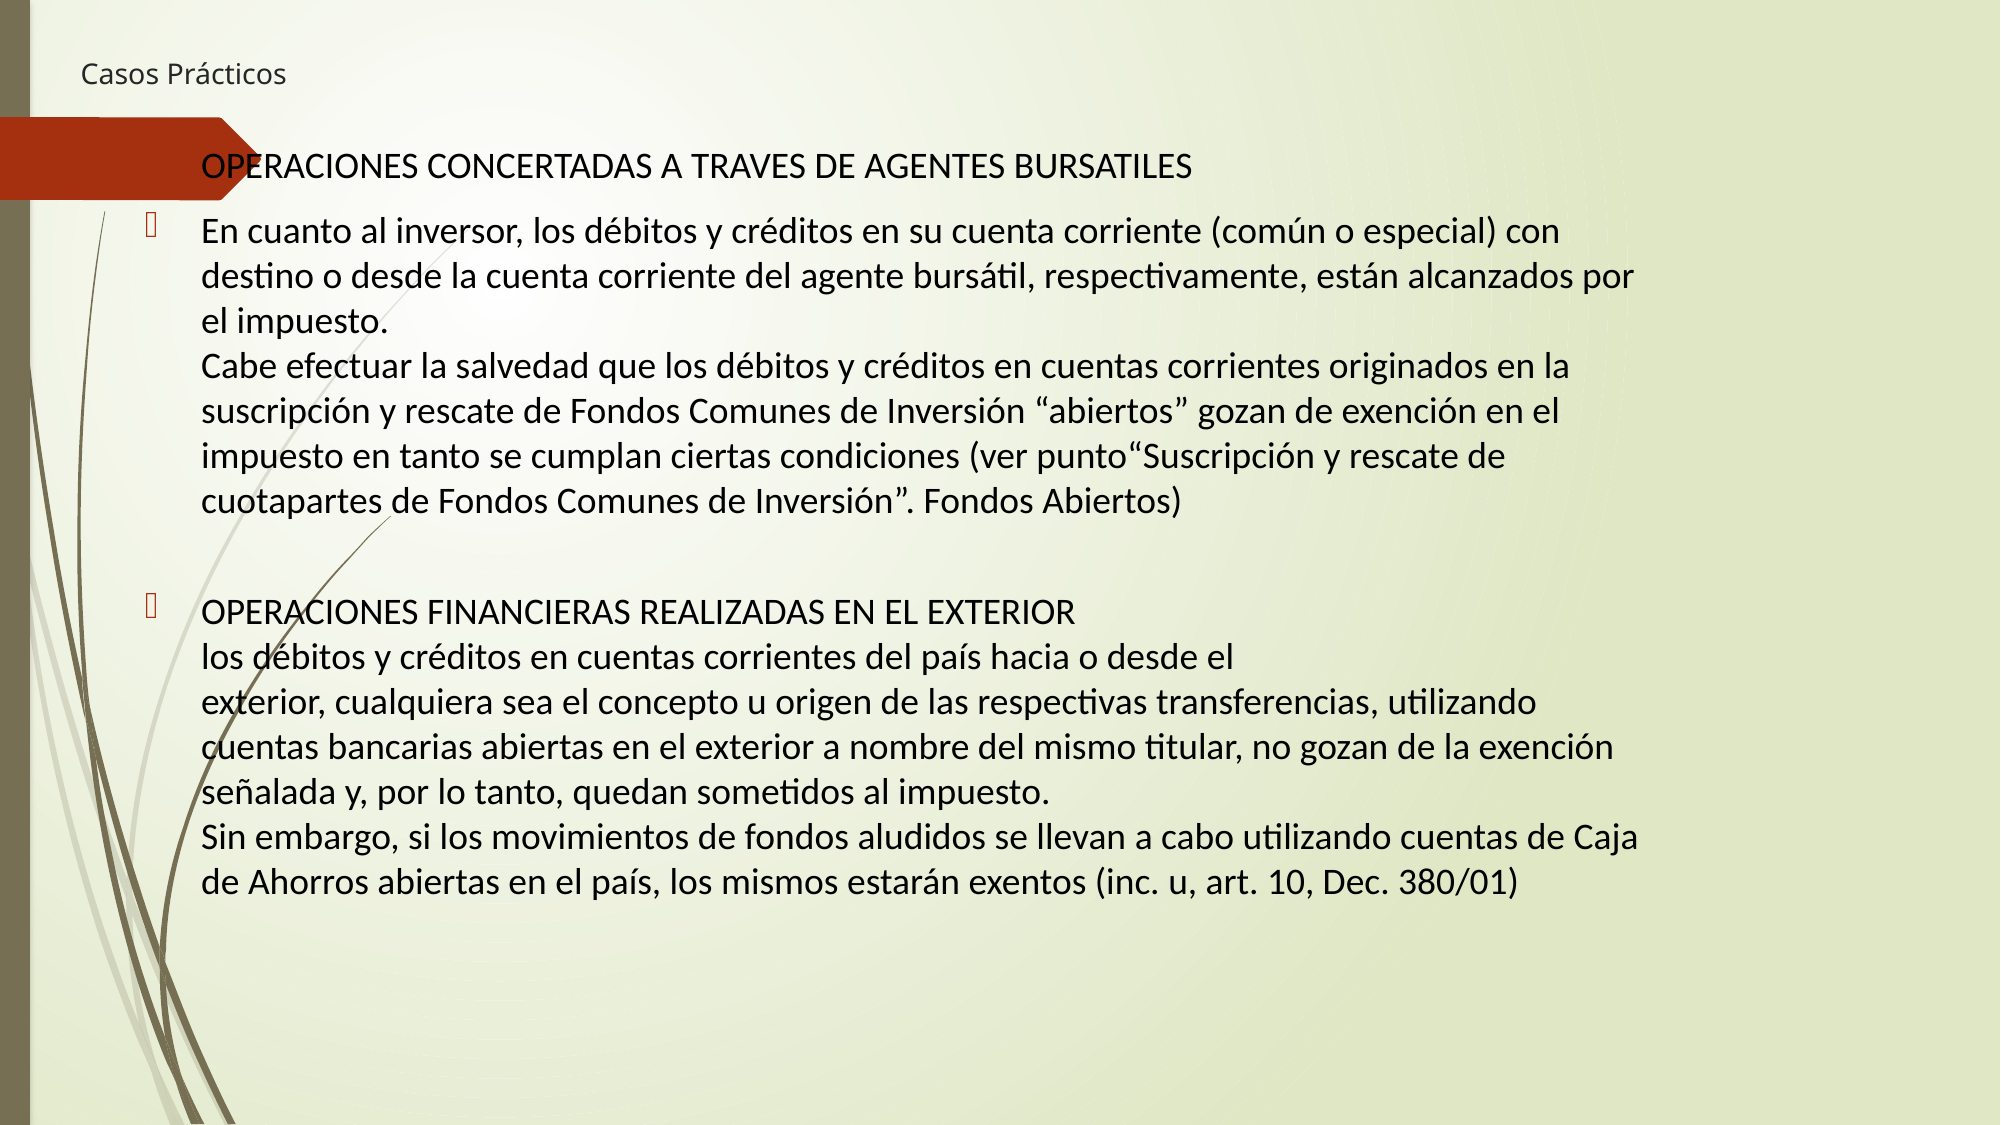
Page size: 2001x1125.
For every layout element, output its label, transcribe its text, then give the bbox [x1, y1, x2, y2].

title Casos Prácticos [65, 48, 1888, 134]
list OPERACIONES CONCERTADAS A TRAVES DE AGENTES BURSATILES En cuanto al inversor, los débitos y créditos en su cuenta corriente (común o especial) con destino o desde la cuenta corriente del agente bursátil, respectivamente, están alcanzados por el impuesto. Cabe efectuar la salvedad que los débitos y créditos en cuentas corrientes originados en la suscripción y rescate de Fondos Comunes de Inversión “abiertos” gozan de exención en el impuesto en tanto se cumplan ciertas condiciones (ver punto“Suscripción y rescate de cuotapartes de Fondos Comunes de Inversión”. Fondos Abiertos) OPERACIONES FINANCIERAS REALIZADAS EN EL EXTERIOR los débitos y créditos en cuentas corrientes del país hacia o desde el exterior, cualquiera sea el concepto u origen de las respectivas transferencias, utilizando cuentas bancarias abiertas en el exterior a nombre del mismo titular, no gozan de la exención señalada y, por lo tanto, quedan sometidos al impuesto. Sin embargo, si los movimientos de fondos aludidos se llevan a cabo utilizando cuentas de Caja de Ahorros abiertas en el país, los mismos estarán exentos (inc. u, art. 10, Dec. 380/01) [129, 133, 1888, 970]
